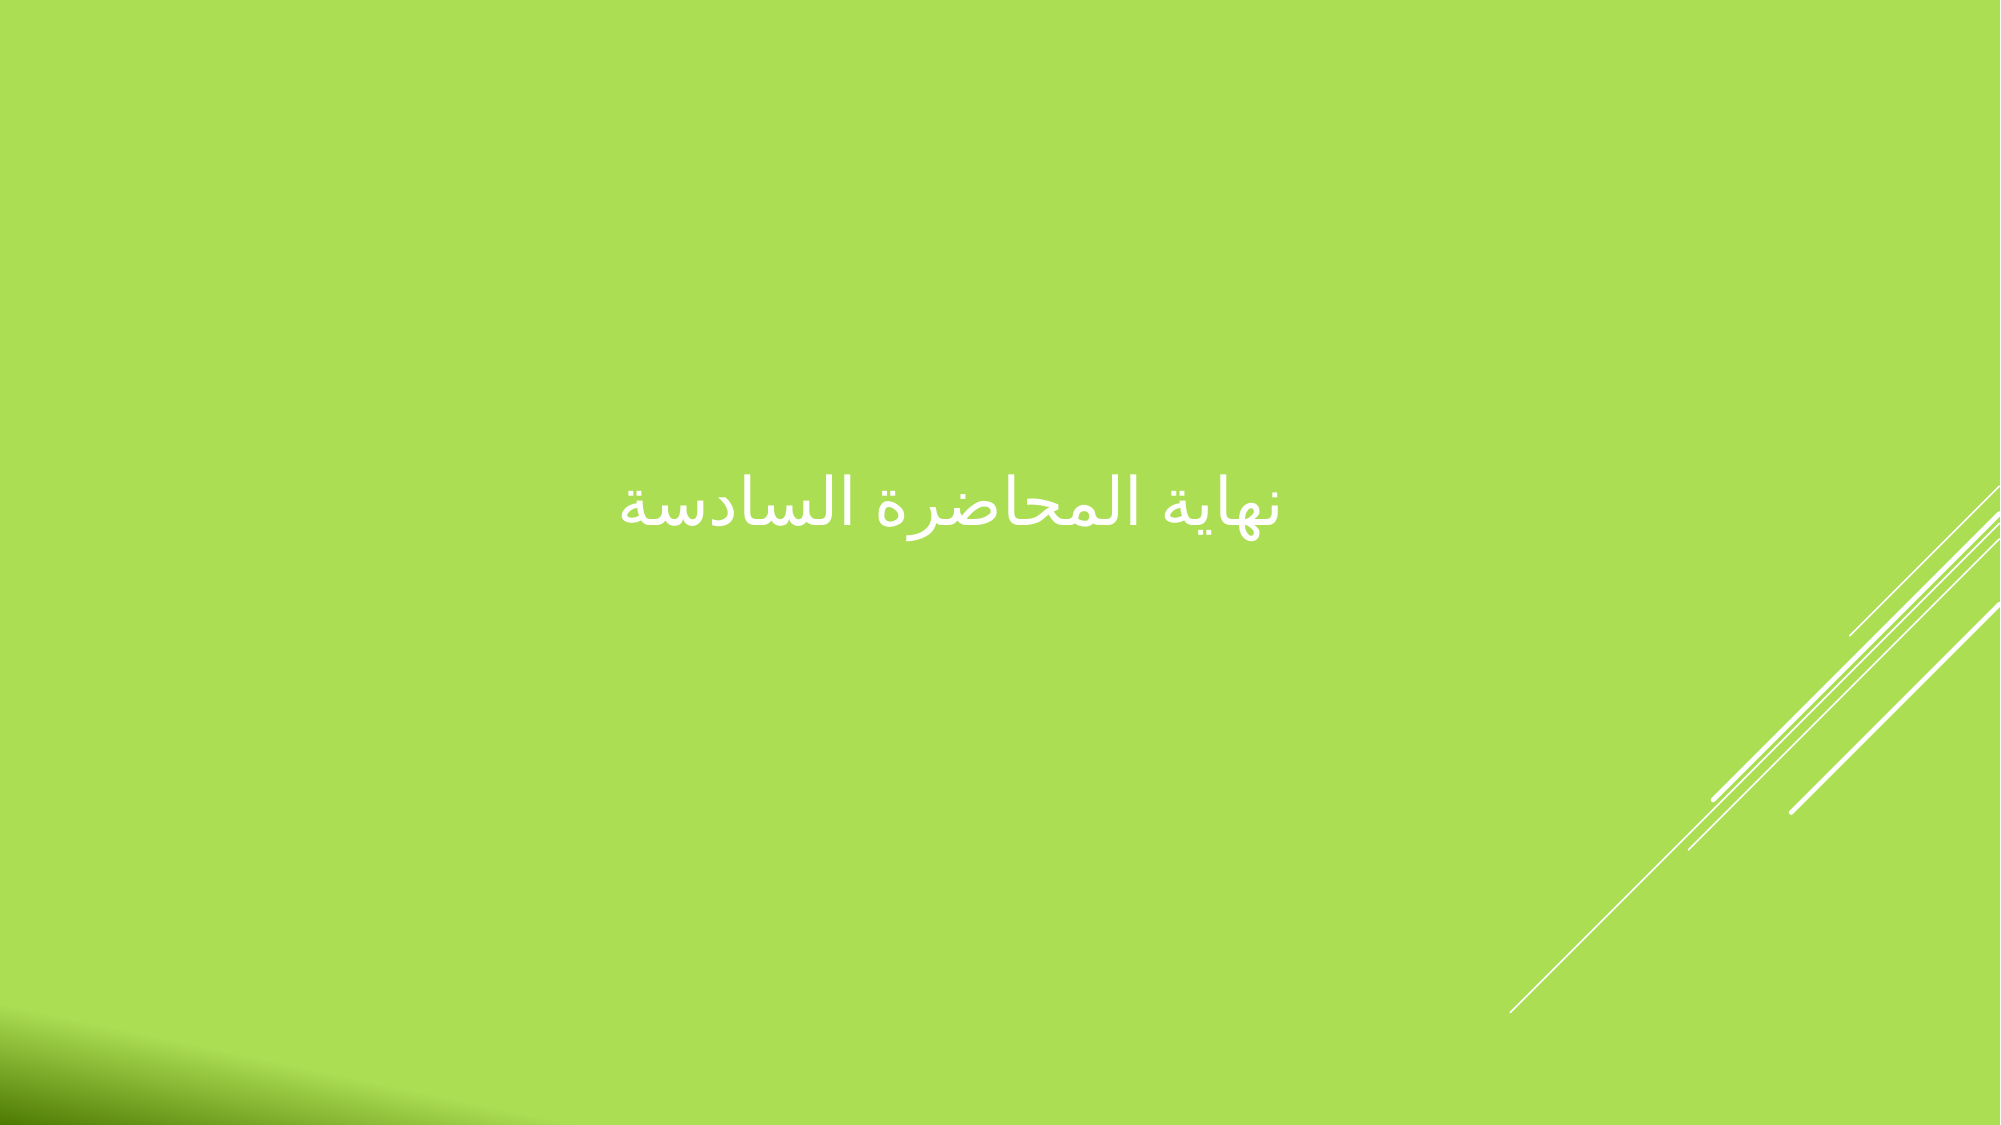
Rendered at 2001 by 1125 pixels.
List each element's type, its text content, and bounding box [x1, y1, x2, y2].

list نهاية المحاضرة السادسة [250, 202, 1651, 796]
